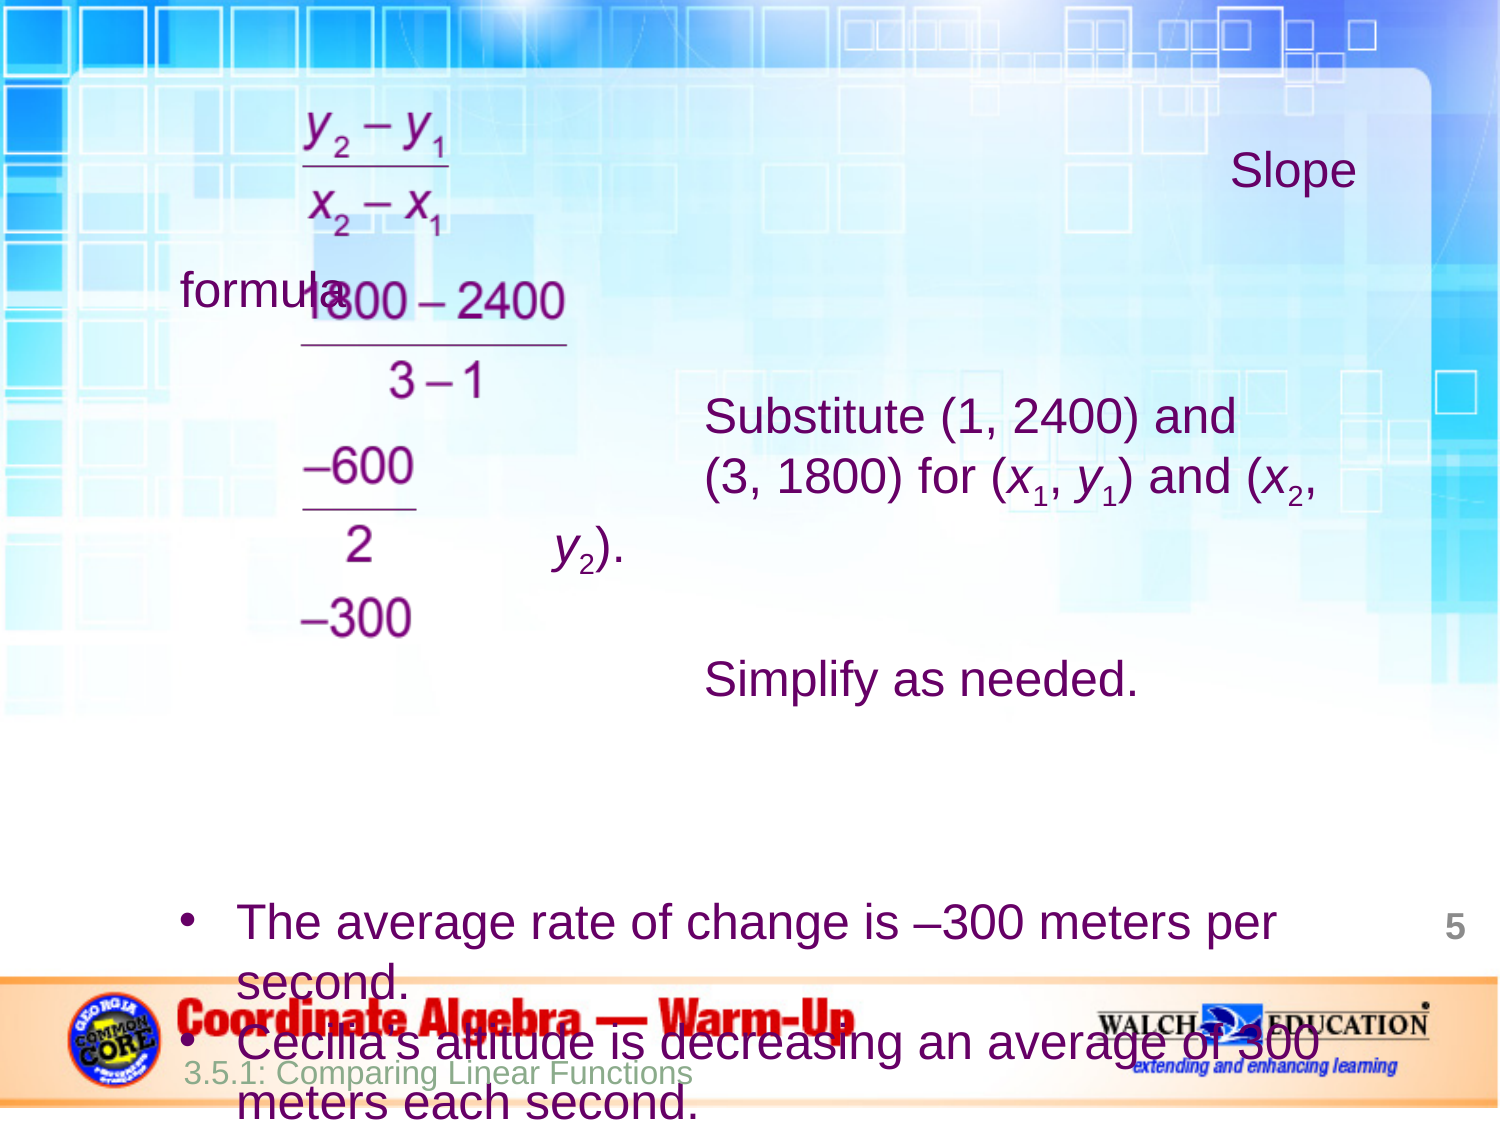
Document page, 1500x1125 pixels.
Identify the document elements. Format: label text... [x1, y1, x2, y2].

slide_number 5 [1361, 901, 1481, 949]
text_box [297, 432, 418, 565]
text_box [297, 267, 570, 400]
picture [0, 0, 1500, 1108]
text_box [1441, 924, 1472, 1001]
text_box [297, 89, 451, 238]
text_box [297, 592, 413, 639]
footer 3.5.1: Comparing Linear Functions [168, 1048, 1067, 1094]
subtitle Slope formula Substitute (1, 2400) and (3, 1800) for (x1, y1) and (x2, y2). Simplify as needed. The average rate of change is –300 meters per second. Cecilia’s altitude is decreasing an average of 300 meters each second. [89, 70, 1390, 890]
